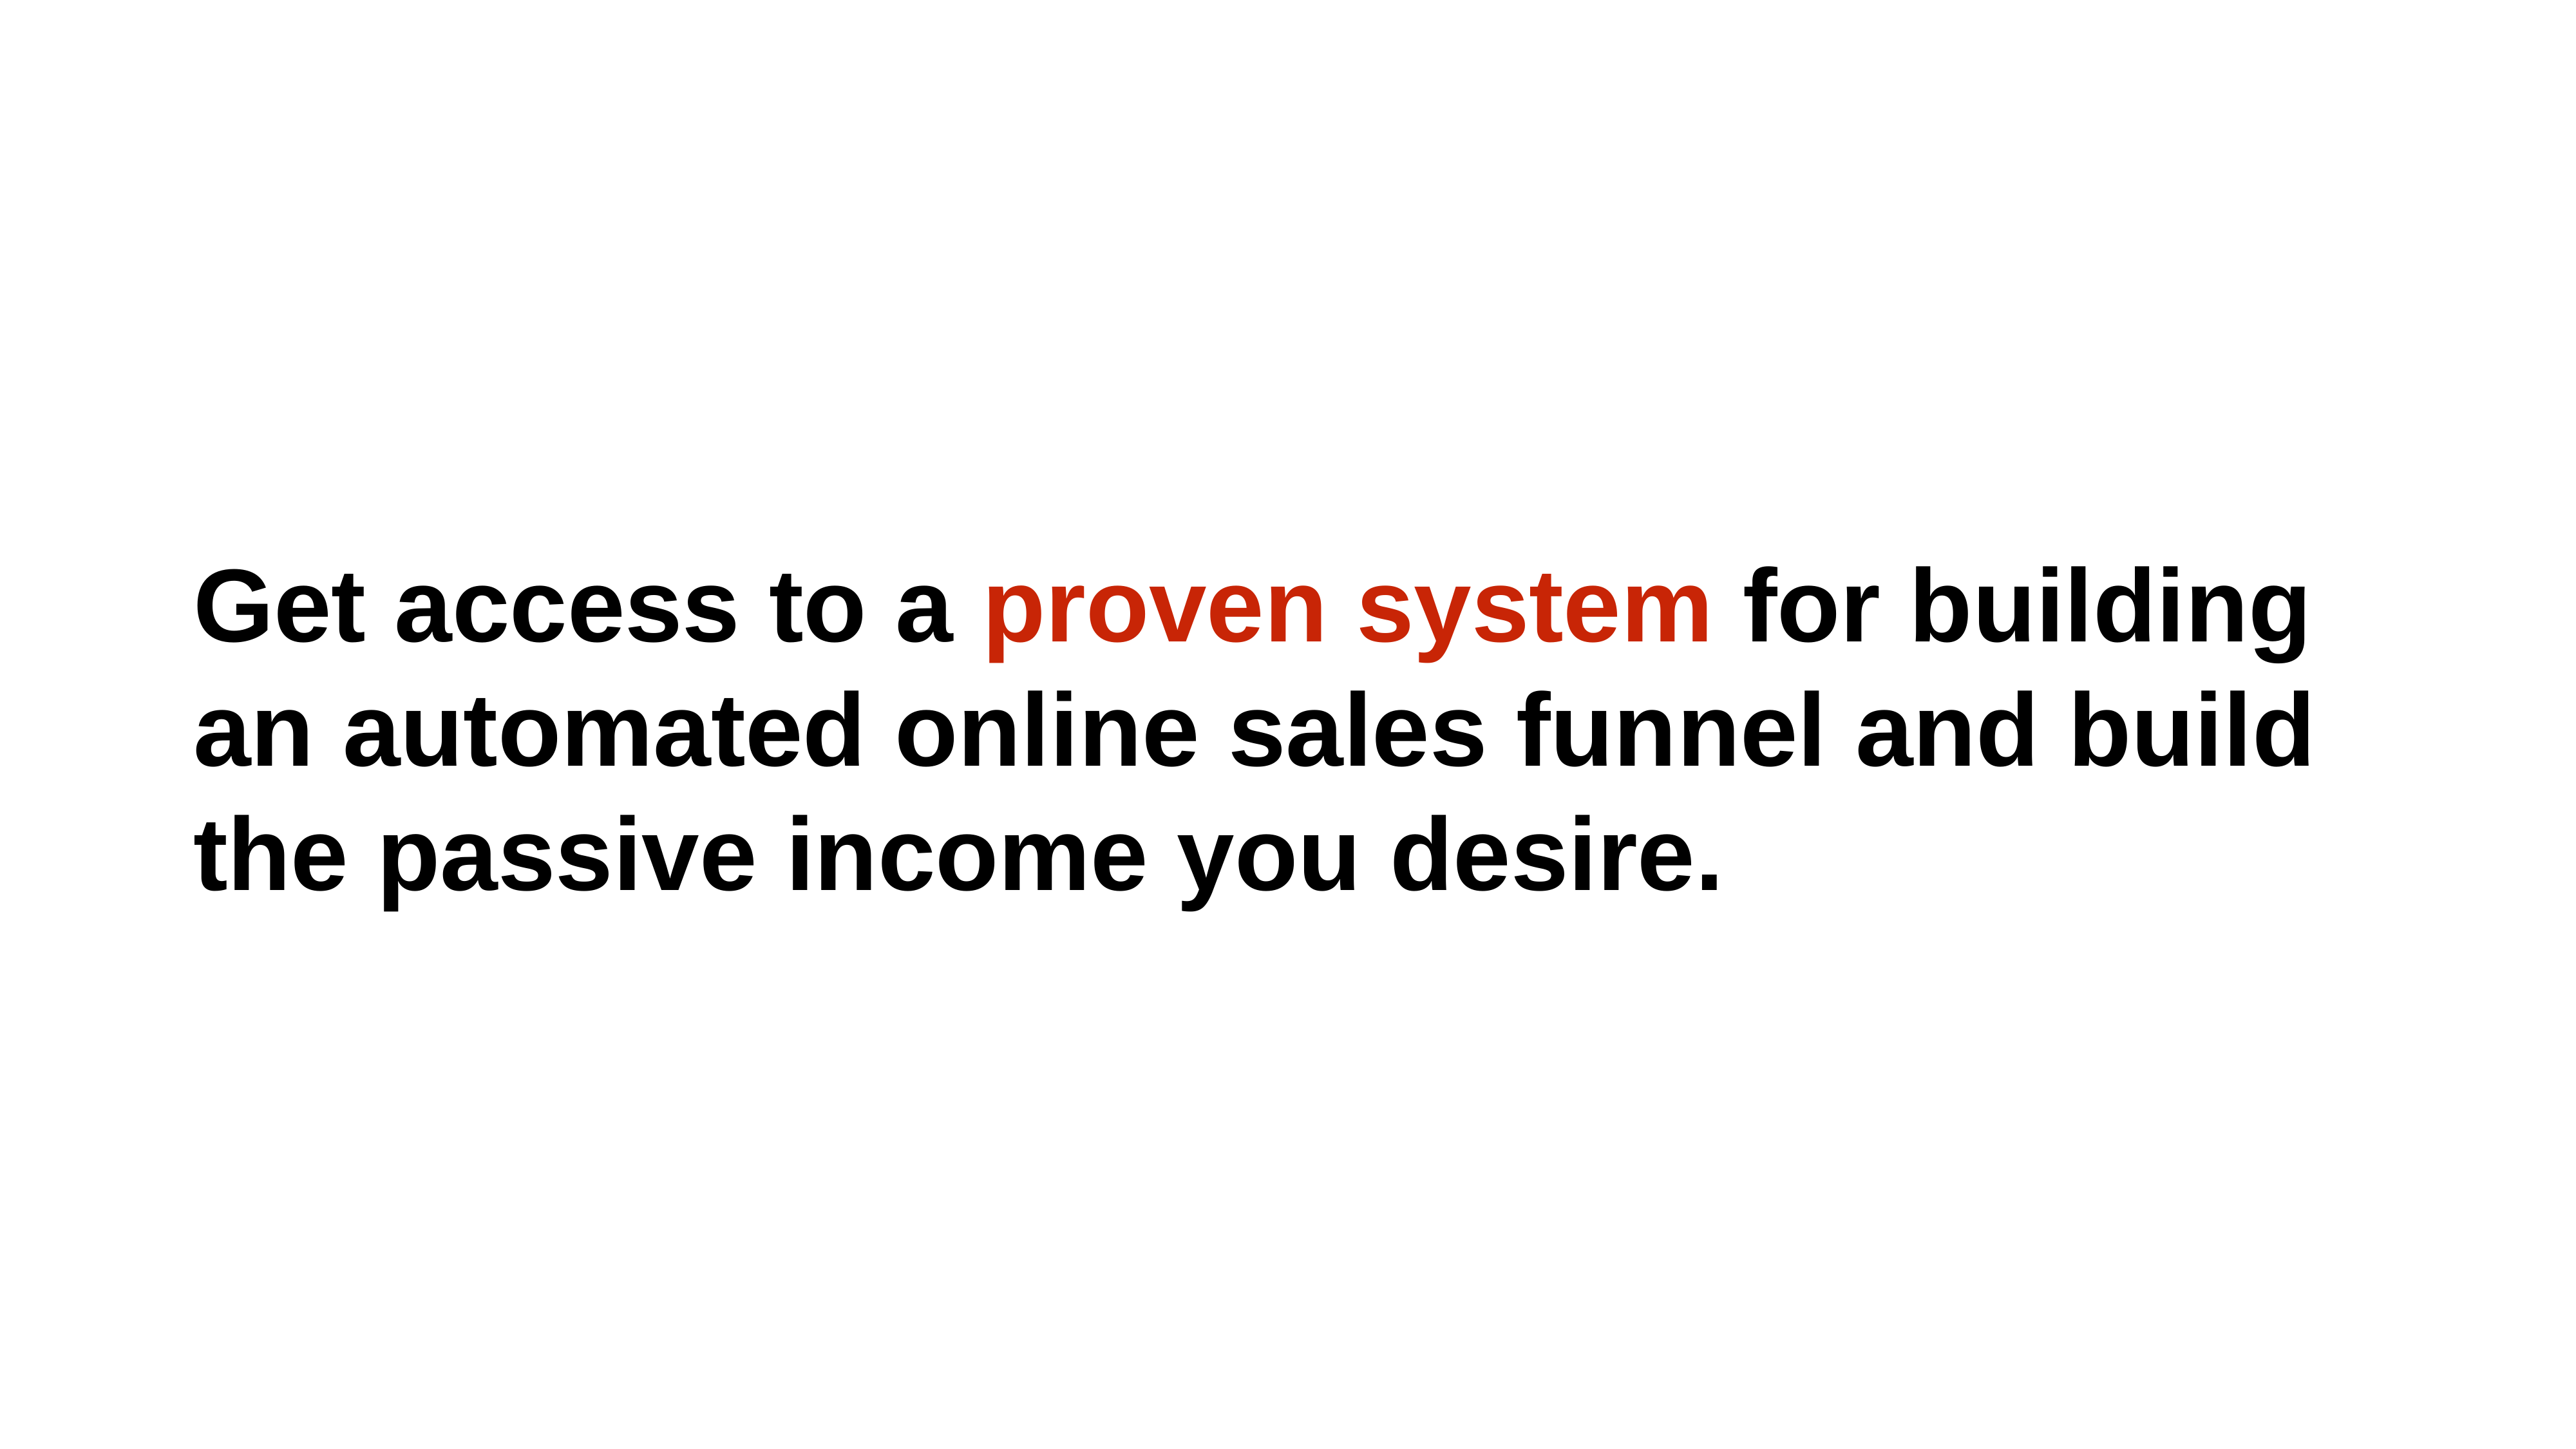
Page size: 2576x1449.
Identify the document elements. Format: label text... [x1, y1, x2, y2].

title Get access to a proven system for building an automated online sales funnel and build the passive income you desire. [187, 478, 2389, 971]
